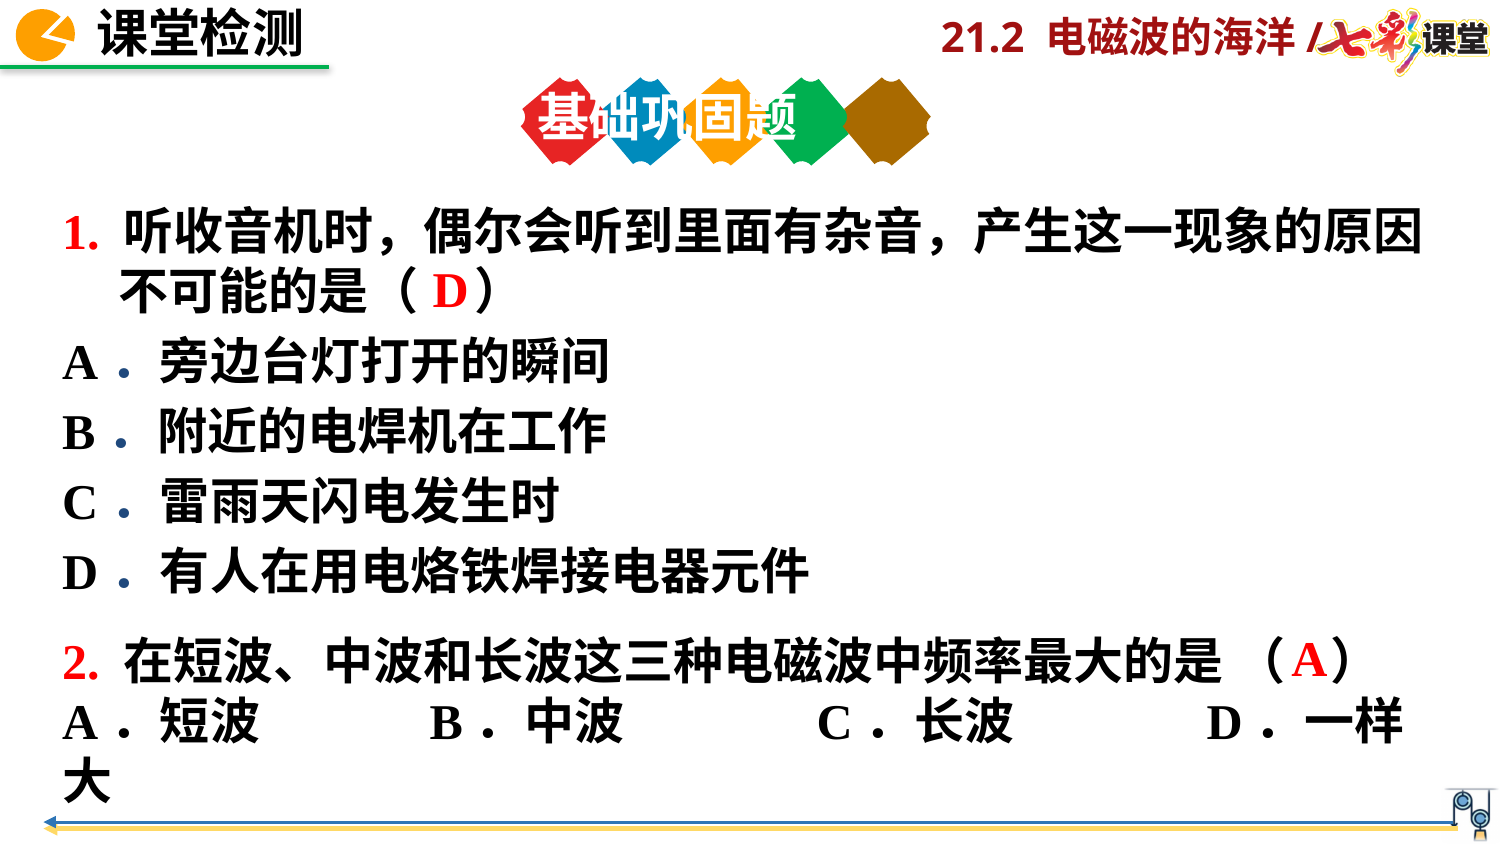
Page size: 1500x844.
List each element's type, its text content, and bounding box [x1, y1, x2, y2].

text_box 2. 在短波、中波和长波这三种电磁波中频率最大的是 （ ） A．短波 B．中波 C．长波 D．一样大 [47, 621, 1463, 817]
text_box D [417, 249, 484, 325]
text_box 1. 听收音机时，偶尔会听到里面有杂音，产生这一现象的原因不可能的是（ ） A．旁边台灯打开的瞬间 B．附近的电焊机在工作 C．雷雨天闪电发生时 D．有人在用电烙铁焊接电器元件 [47, 191, 1450, 621]
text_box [527, 84, 924, 159]
text_box 基础巩固题 [522, 77, 929, 155]
picture [1449, 793, 1493, 836]
picture [1313, 7, 1492, 77]
text_box A [1276, 619, 1333, 694]
